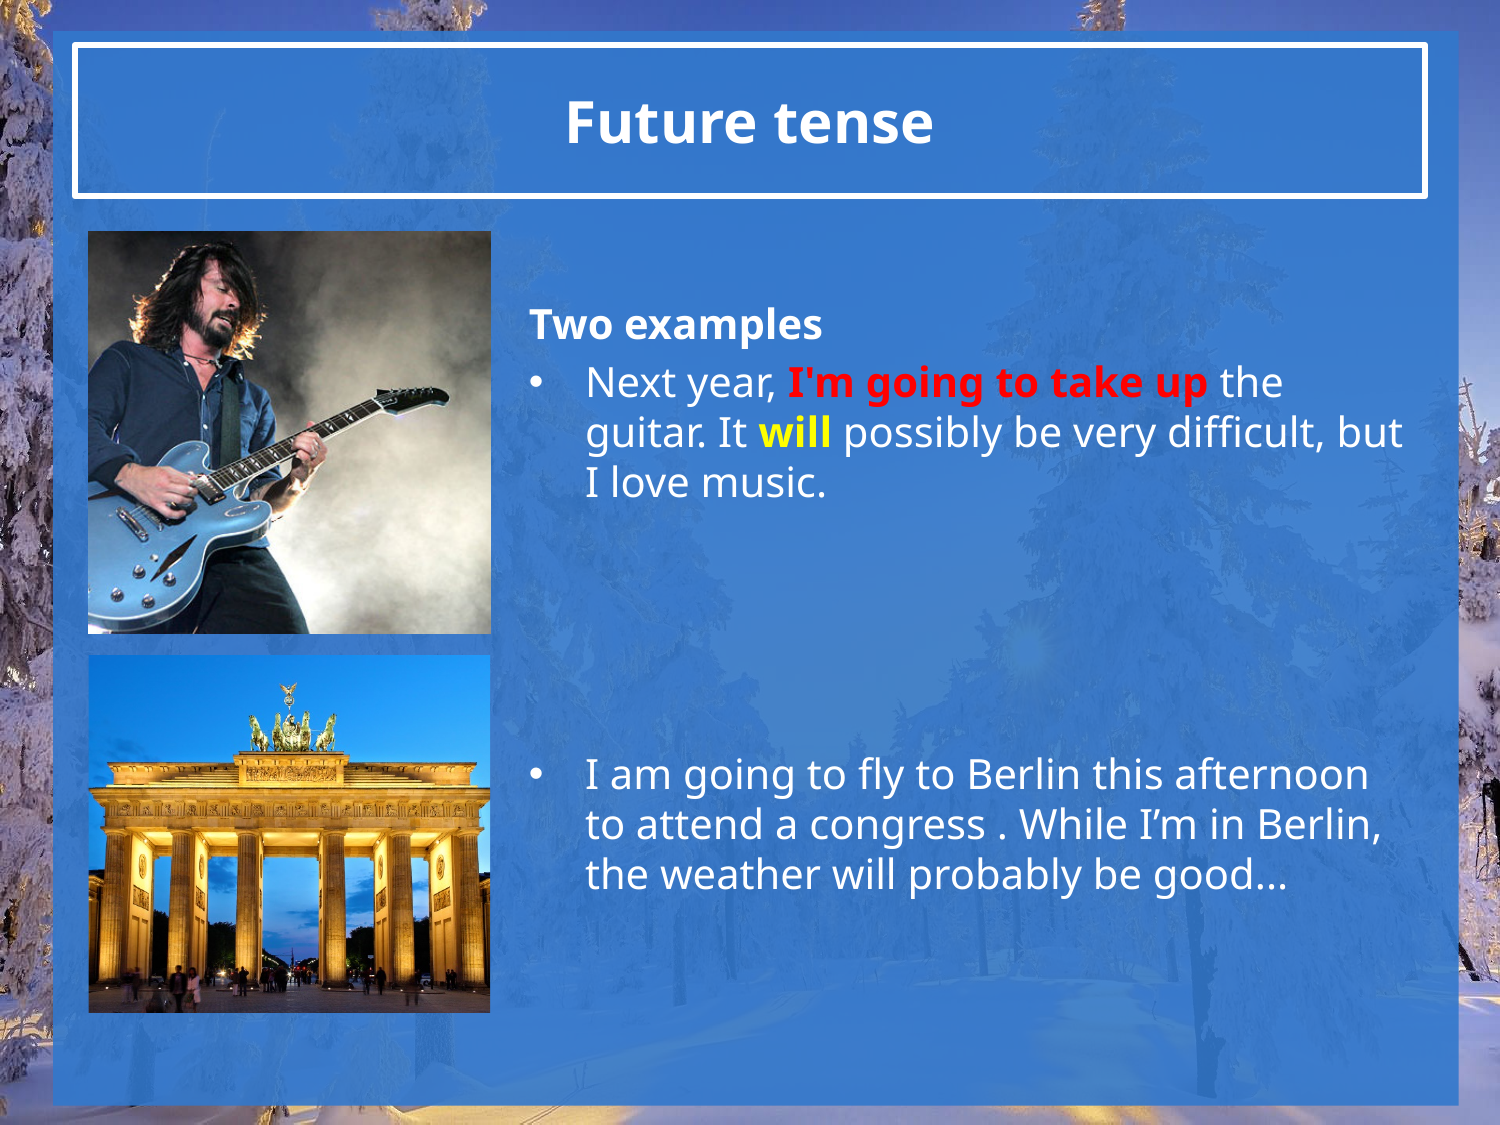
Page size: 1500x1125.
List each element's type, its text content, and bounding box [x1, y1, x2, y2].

title Future tense [72, 42, 1428, 199]
picture [0, 0, 1500, 1125]
list Two examples Next year, I'm going to take up the guitar. It will possibly be very difficult, but I love music. I am going to fly to Berlin this afternoon to attend a congress . While I’m in Berlin, the weather will probably be good... [513, 231, 1425, 1071]
